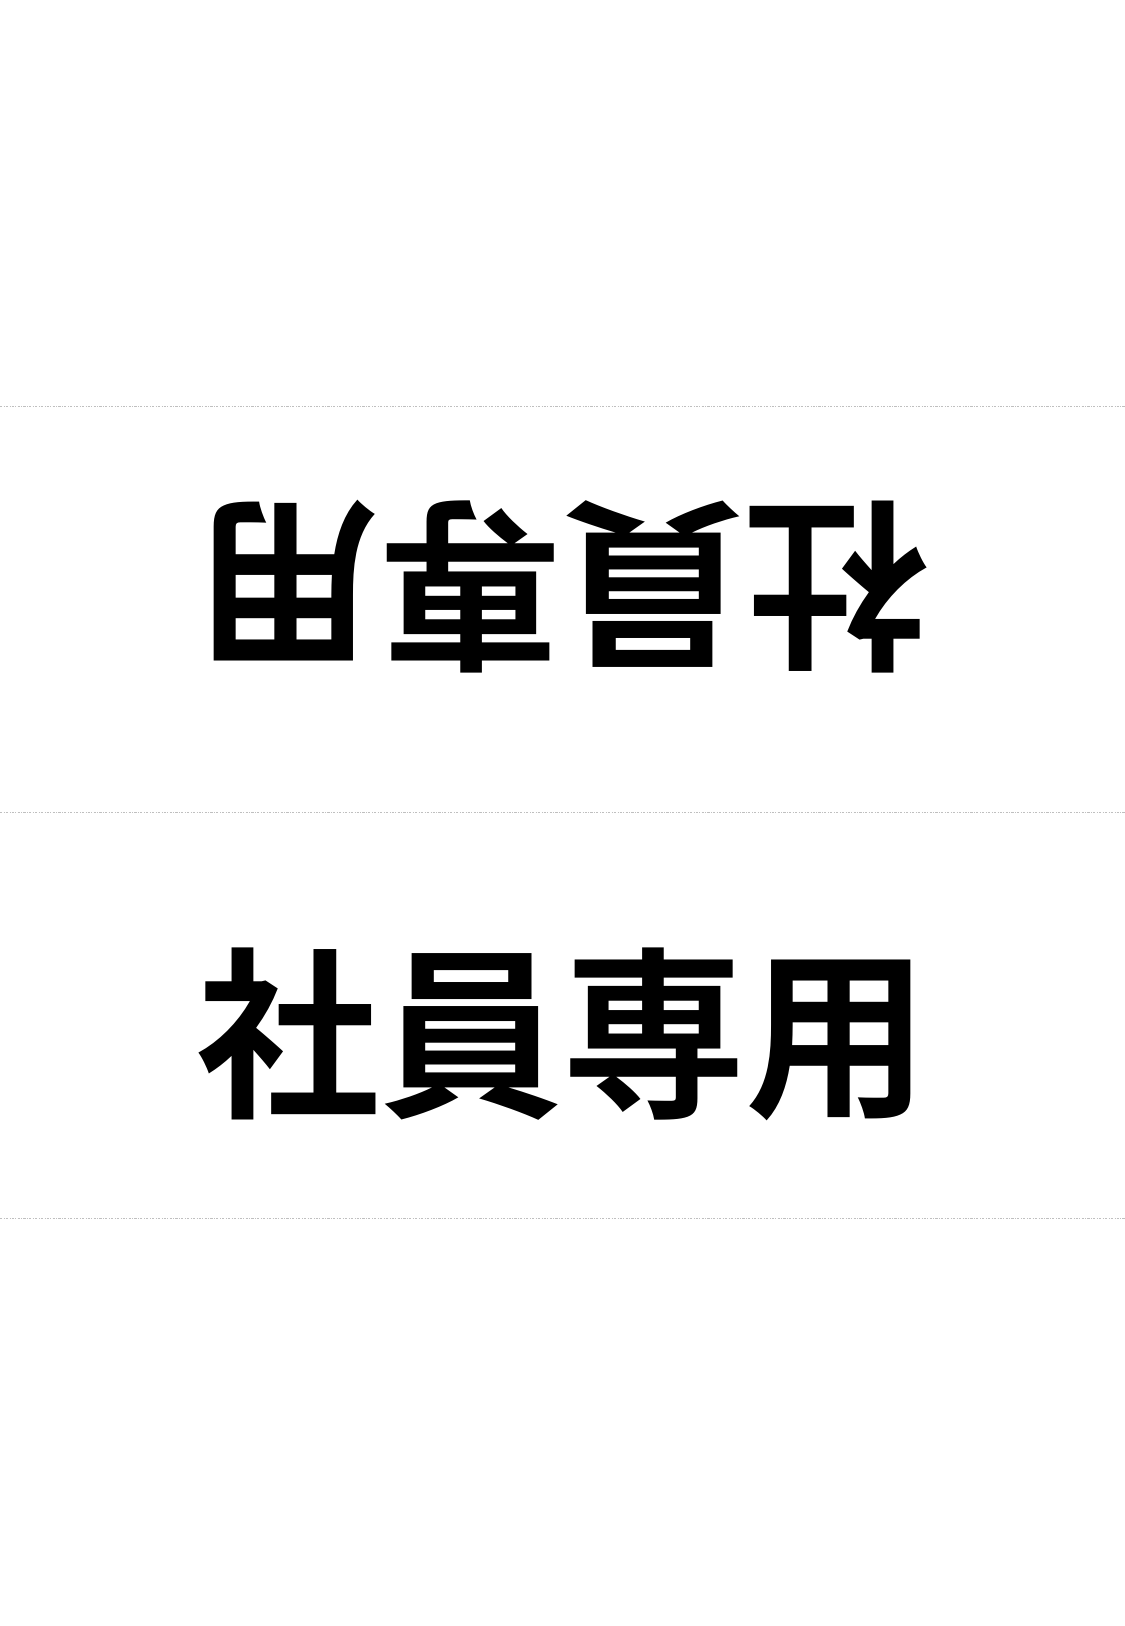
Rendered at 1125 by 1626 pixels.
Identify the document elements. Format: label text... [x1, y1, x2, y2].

text_box 社員専用 [181, 913, 944, 1148]
text_box 社員専用 [181, 473, 944, 709]
